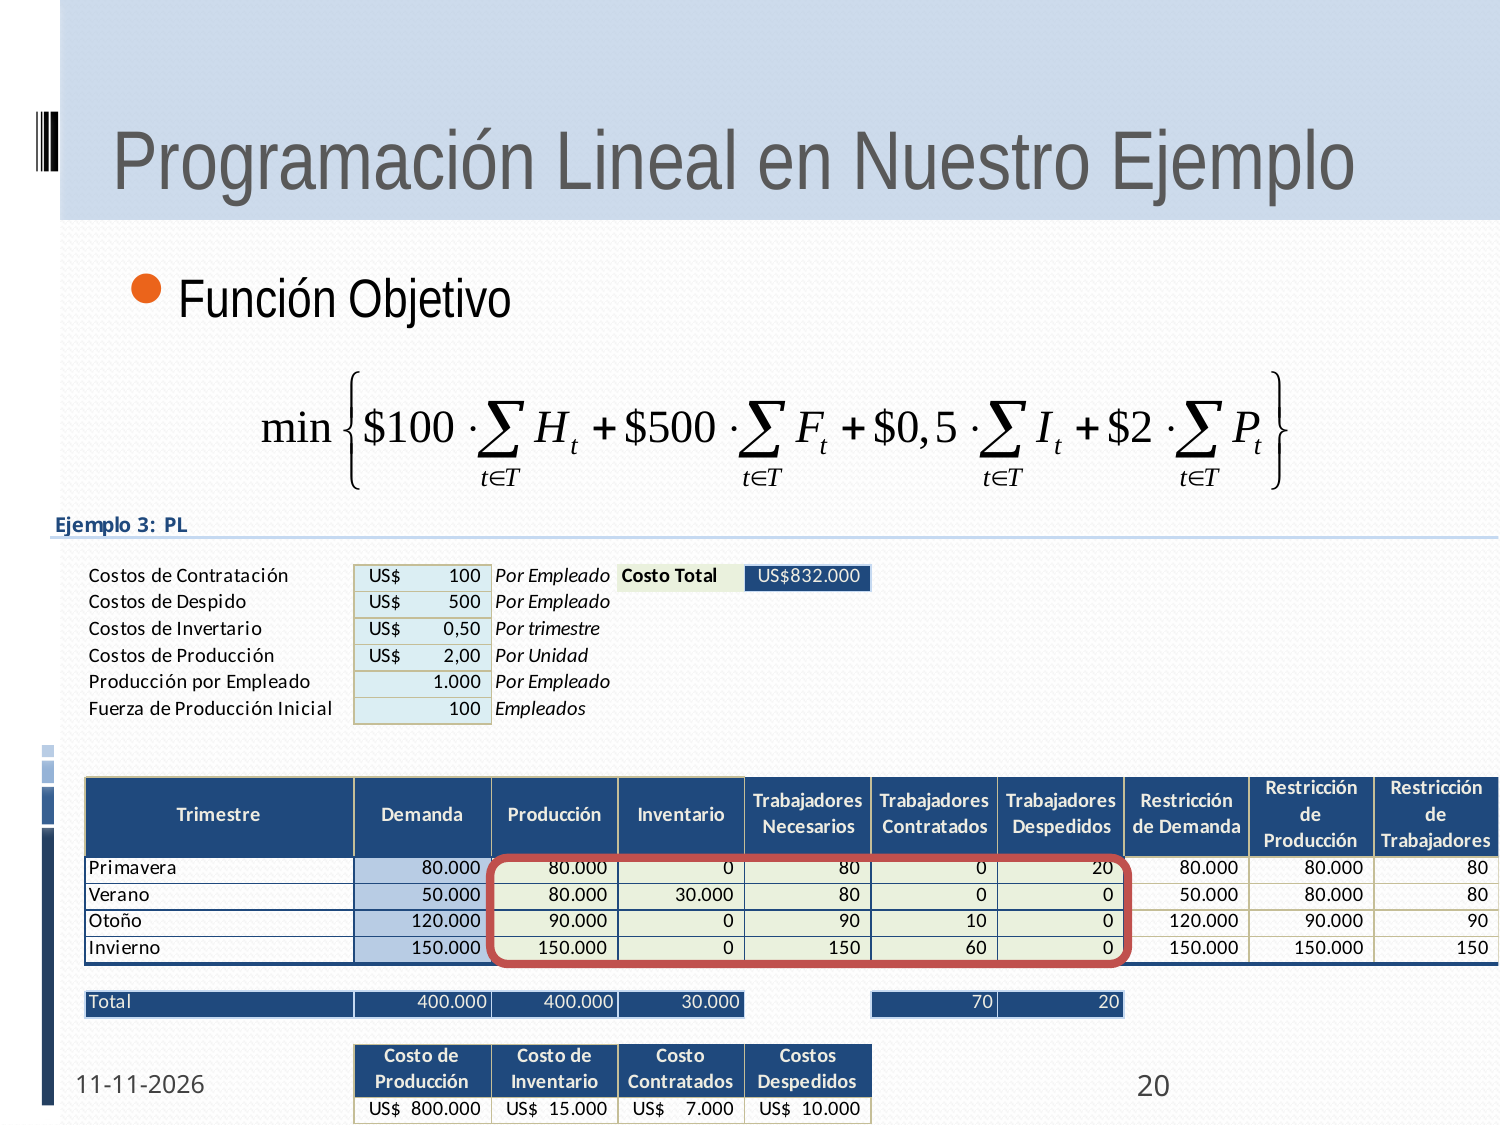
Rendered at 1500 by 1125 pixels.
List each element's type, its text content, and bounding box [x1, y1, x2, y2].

title Programación Lineal en Nuestro Ejemplo [111, 18, 1436, 207]
picture [49, 509, 1500, 1125]
table_header Tipo de Negocio [246, 363, 254, 509]
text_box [253, 361, 1298, 501]
table_header Tipo de Negocio [1296, 364, 1304, 509]
list Función Objetivo [111, 255, 1436, 508]
